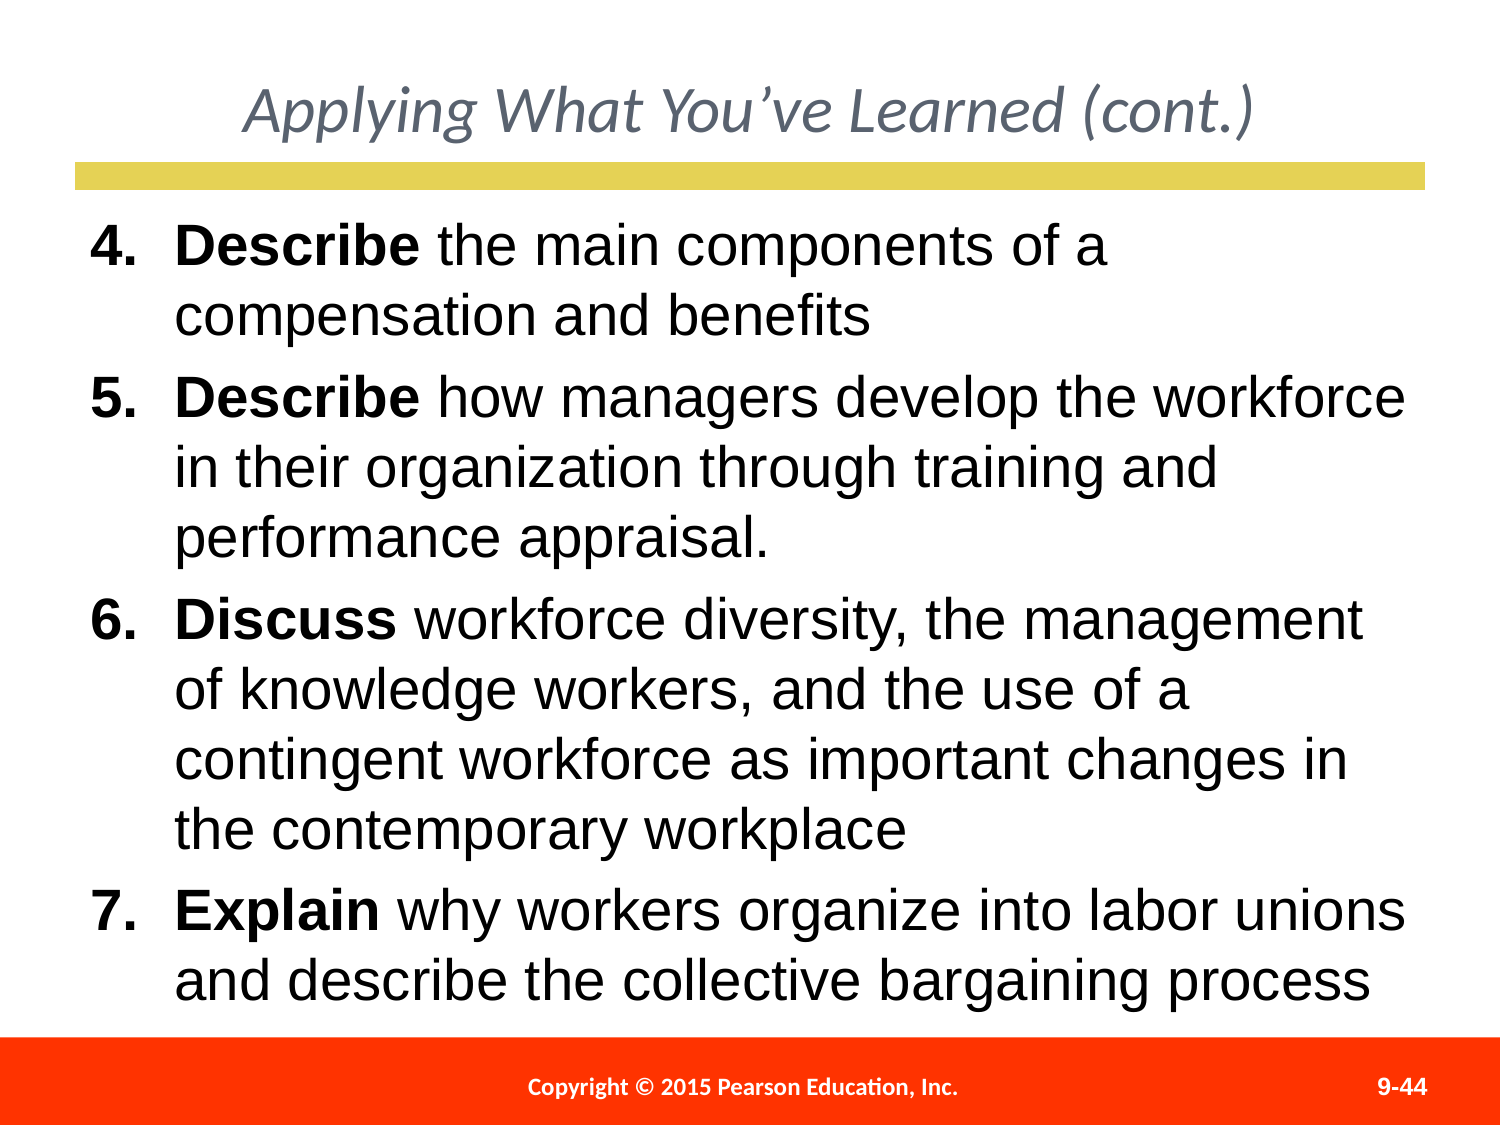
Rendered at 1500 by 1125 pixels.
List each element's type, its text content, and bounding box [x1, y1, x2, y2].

list Describe the main components of a compensation and benefits Describe how managers develop the workforce in their organization through training and performance appraisal. Discuss workforce diversity, the management of knowledge workers, and the use of a contingent workforce as important changes in the contemporary workplace Explain why workers organize into labor unions and describe the collective bargaining process [74, 199, 1426, 1006]
title Applying What You’ve Learned (cont.) [74, 12, 1426, 199]
